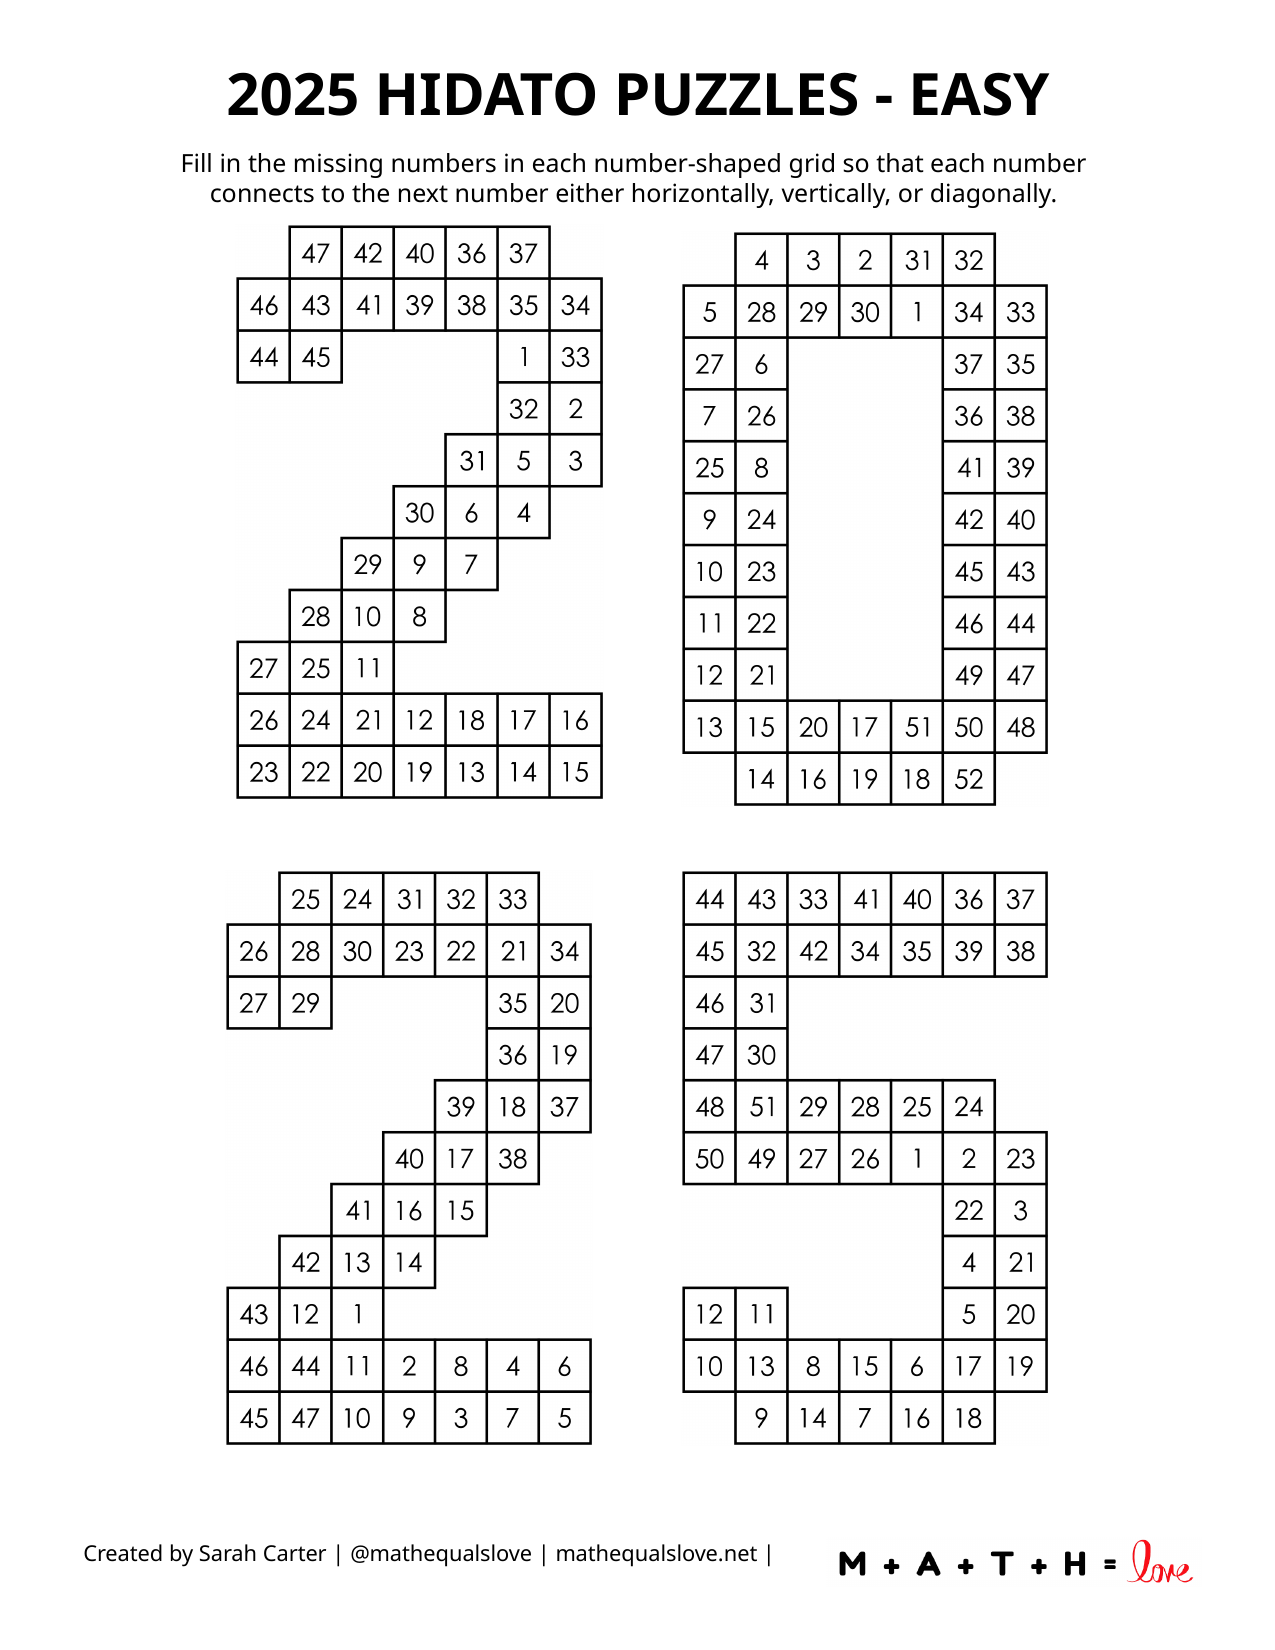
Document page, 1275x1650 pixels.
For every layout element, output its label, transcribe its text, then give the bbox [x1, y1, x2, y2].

text_box Fill in the missing numbers in each number-shaped grid so that each number connects to the next number either horizontally, vertically, or diagonally. [0, 140, 1275, 216]
picture [680, 870, 1050, 1447]
text_box 2025 HIDATO PUZZLES - EASY [66, 50, 1211, 135]
picture [234, 224, 604, 801]
picture [224, 870, 594, 1447]
text_box Created by Sarah Carter | @mathequalslove | mathequalslove.net | [68, 1532, 986, 1574]
picture [680, 230, 1050, 807]
picture [826, 1536, 1203, 1588]
